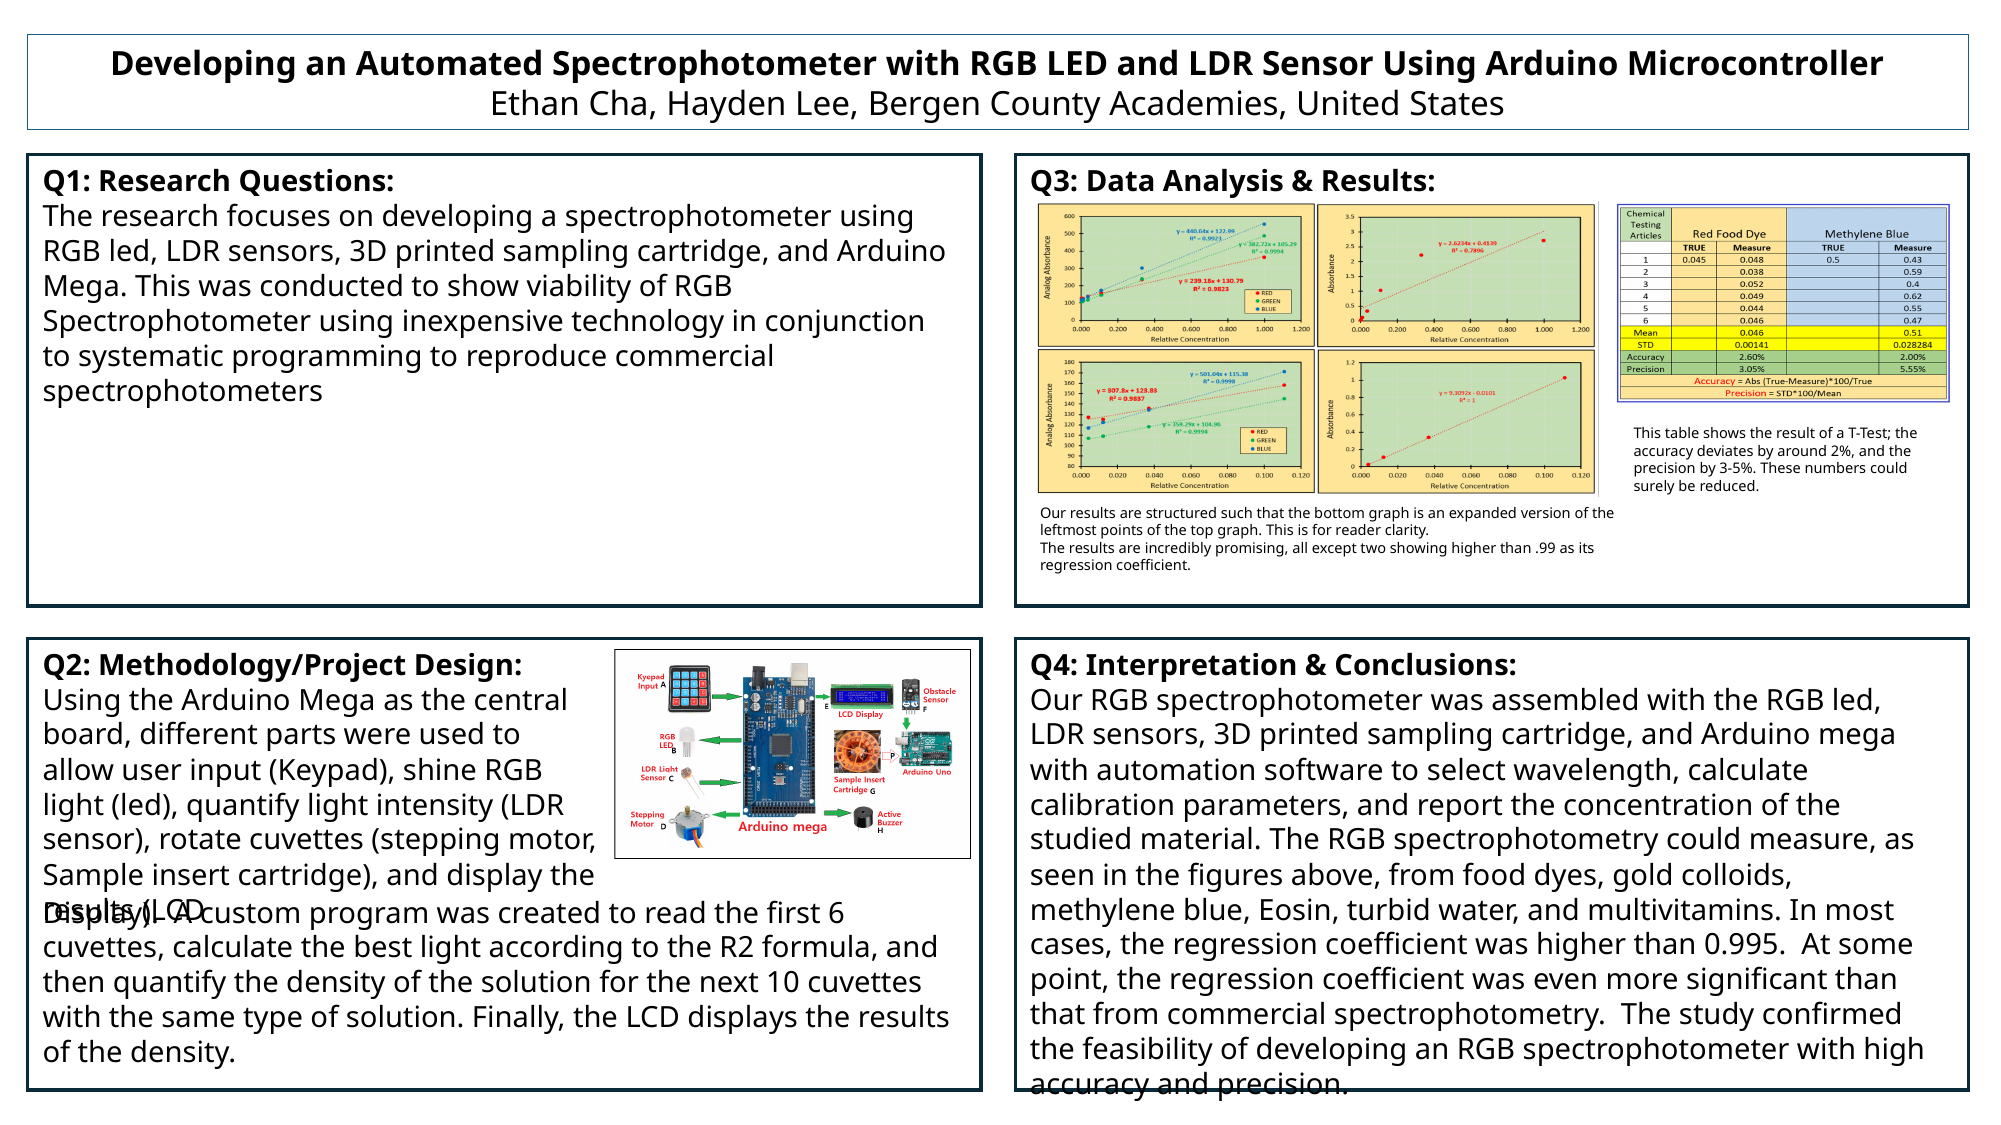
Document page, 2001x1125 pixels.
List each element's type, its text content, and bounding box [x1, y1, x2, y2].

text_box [1014, 638, 1970, 1091]
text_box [1014, 154, 1970, 607]
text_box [27, 638, 982, 1091]
text_box Developing an Automated Spectrophotometer with RGB LED and LDR Sensor Using Arduino Microcontroller Ethan Cha, Hayden Lee, Bergen County Academies, United States [27, 34, 1969, 130]
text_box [27, 154, 982, 607]
picture [1615, 200, 1953, 405]
picture [611, 647, 974, 861]
picture [1034, 200, 1600, 497]
